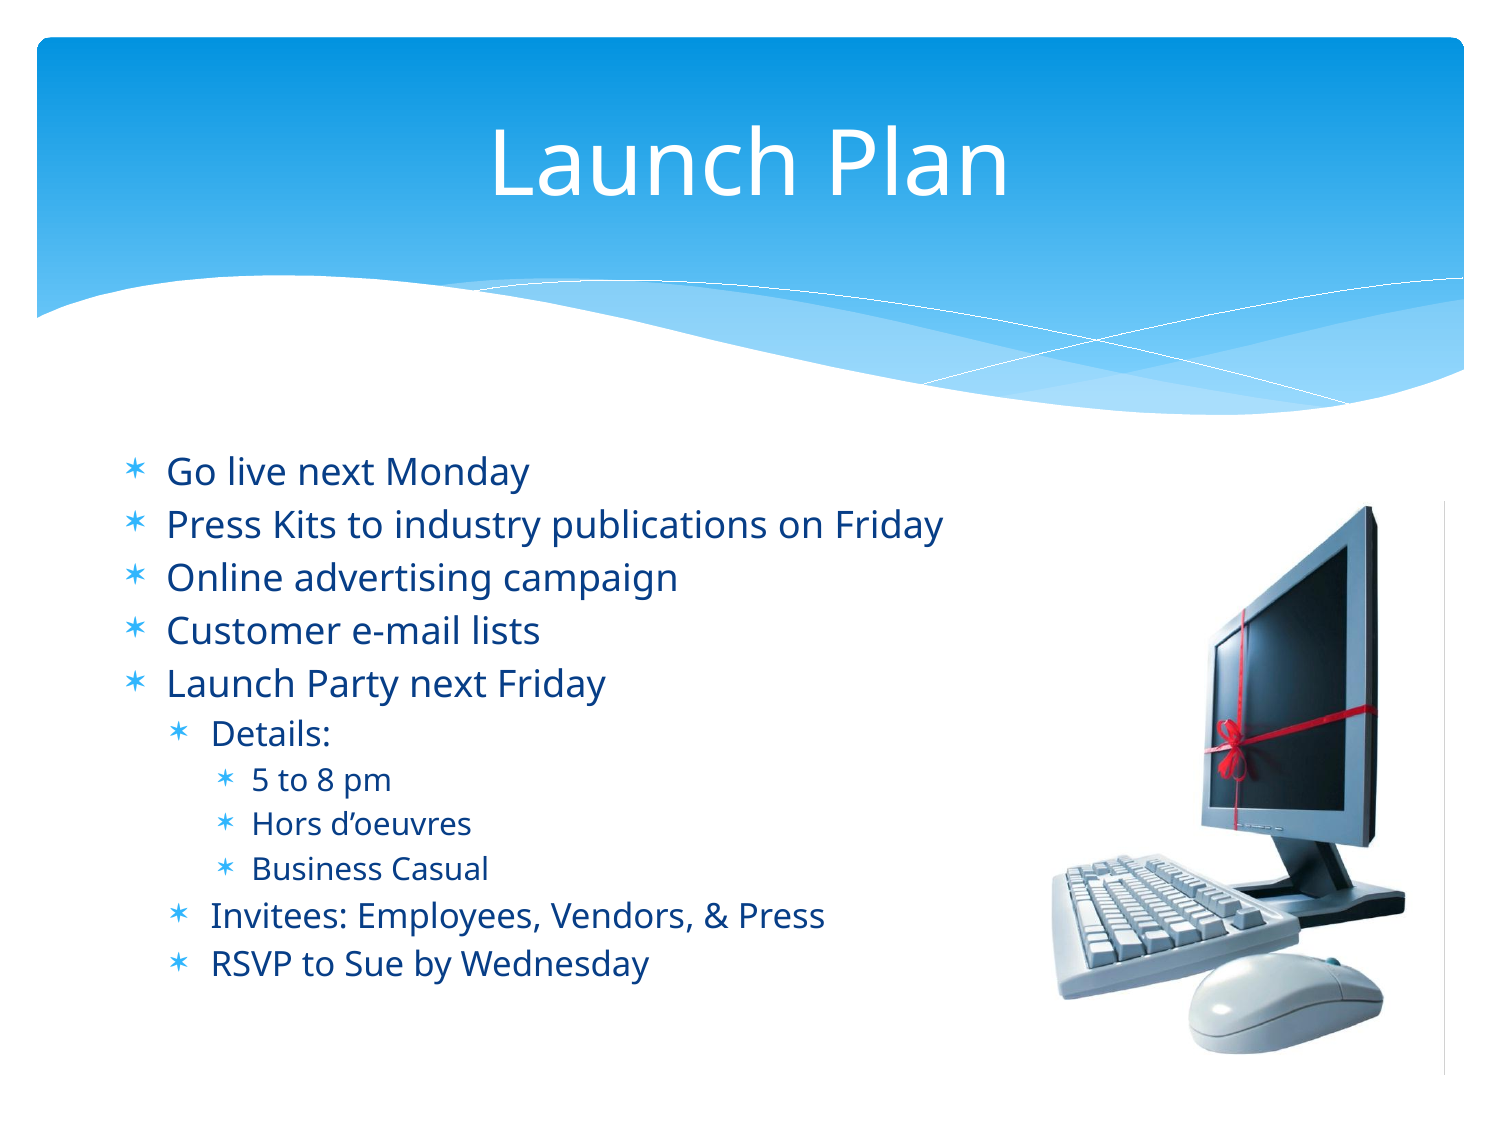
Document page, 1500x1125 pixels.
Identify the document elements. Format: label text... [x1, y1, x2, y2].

list Go live next Monday Press Kits to industry publications on Friday Online advertising campaign Customer e-mail lists Launch Party next Friday Details: 5 to 8 pm Hors d’oeuvres Business Casual Invitees: Employees, Vendors, & Press RSVP to Sue by Wednesday [111, 439, 1013, 1005]
title Launch Plan [75, 55, 1425, 261]
picture [1012, 501, 1445, 1076]
